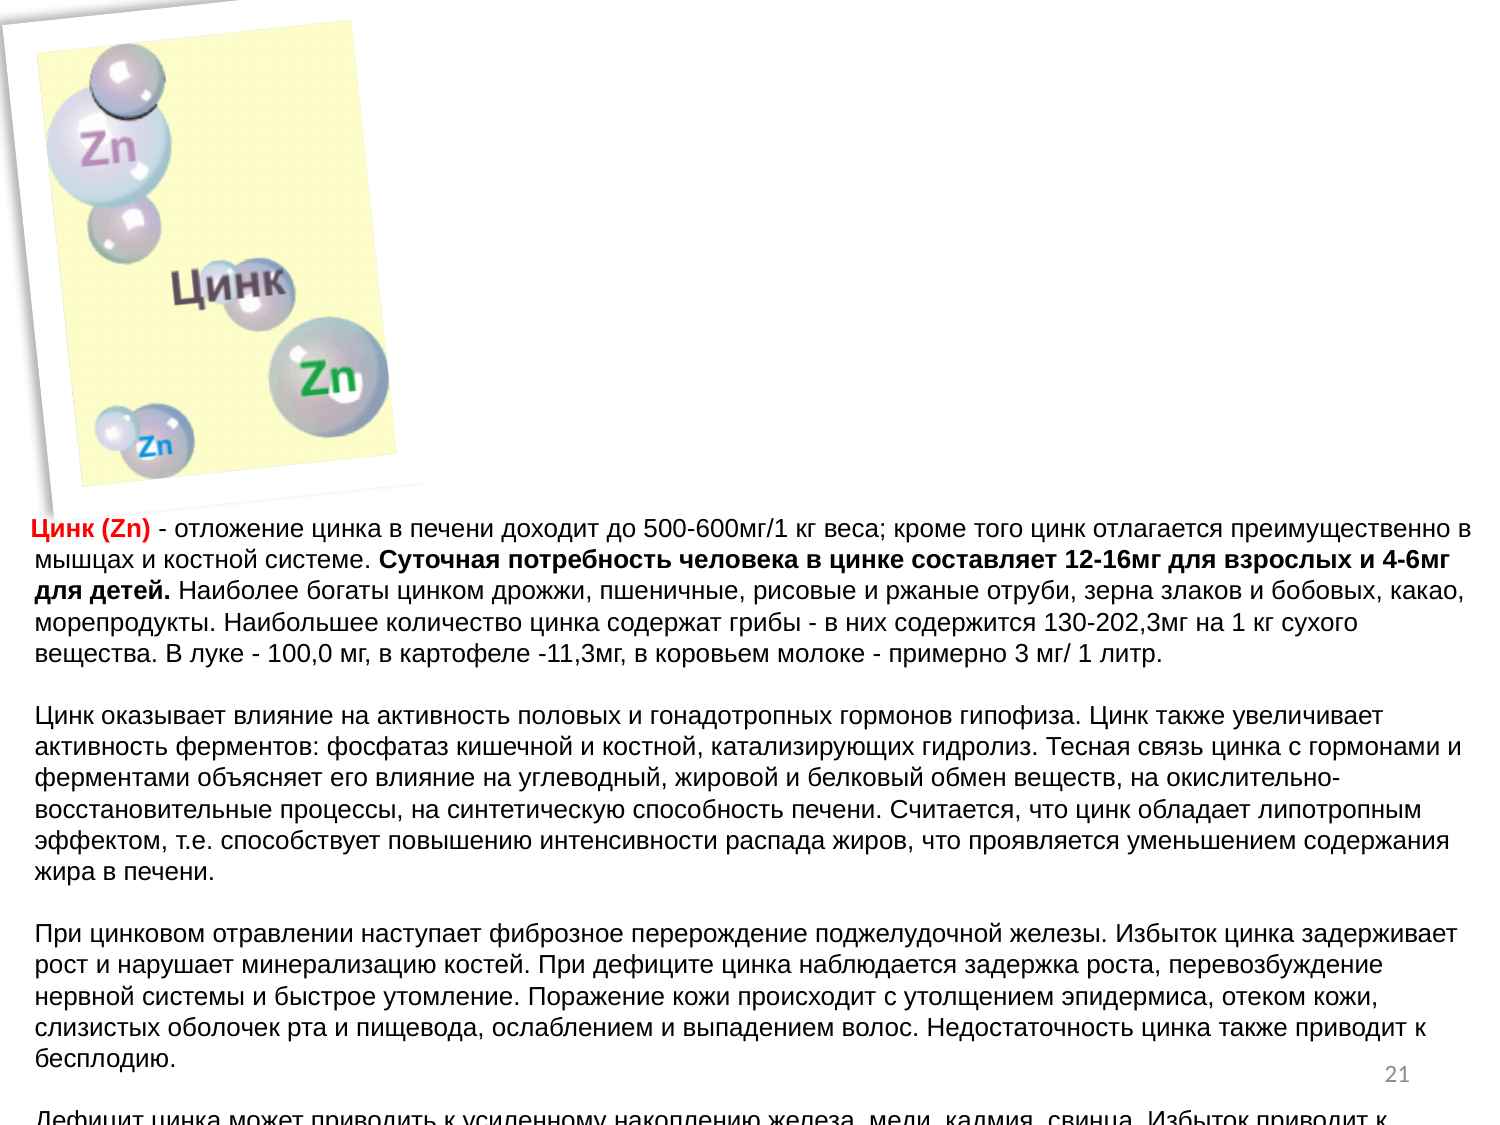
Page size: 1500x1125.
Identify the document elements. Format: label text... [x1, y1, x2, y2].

picture [38, 21, 396, 486]
list Цинк (Zn) - отложение цинка в печени доходит до 500-600мг/1 кг веса; кроме того цинк отлагается преимущественно в мышцах и костной системе. Суточная потребность человека в цинке составляет 12-16мг для взрослых и 4-6мг для детей. Наиболее богаты цинком дрожжи, пшеничные, рисовые и ржаные отруби, зерна злаков и бобовых, какао, морепродукты. Наибольшее количество цинка содержат грибы - в них содержится 130-202,3мг на 1 кг сухого вещества. В луке - 100,0 мг, в картофеле -11,3мг, в коровьем молоке - примерно 3 мг/ 1 литр. Цинк оказывает влияние на активность половых и гонадотропных гормонов гипофиза. Цинк также увеличивает активность ферментов: фосфатаз кишечной и костной, катализирующих гидролиз. Тесная связь цинка с гормонами и ферментами объясняет его влияние на углеводный, жировой и белковый обмен веществ, на окислительно-восстановительные процессы, на синтетическую способность печени. Считается, что цинк обладает липотропным эффектом, т.е. способствует повышению интенсивности распада жиров, что проявляется уменьшением содержания жира в печени. При цинковом отравлении наступает фиброзное перерождение поджелудочной железы. Избыток цинка задерживает рост и нарушает минерализацию костей. При дефиците цинка наблюдается задержка роста, перевозбуждение нервной системы и быстрое утомление. Поражение кожи происходит с утолщением эпидермиса, отеком кожи, слизистых оболочек рта и пищевода, ослаблением и выпадением волос. Недостаточность цинка также приводит к бесплодию. Дефицит цинка может приводить к усиленному накоплению железа, меди, кадмия, свинца. Избыток приводит к дефициту железа, меди, кадмия. [0, 503, 1500, 1125]
